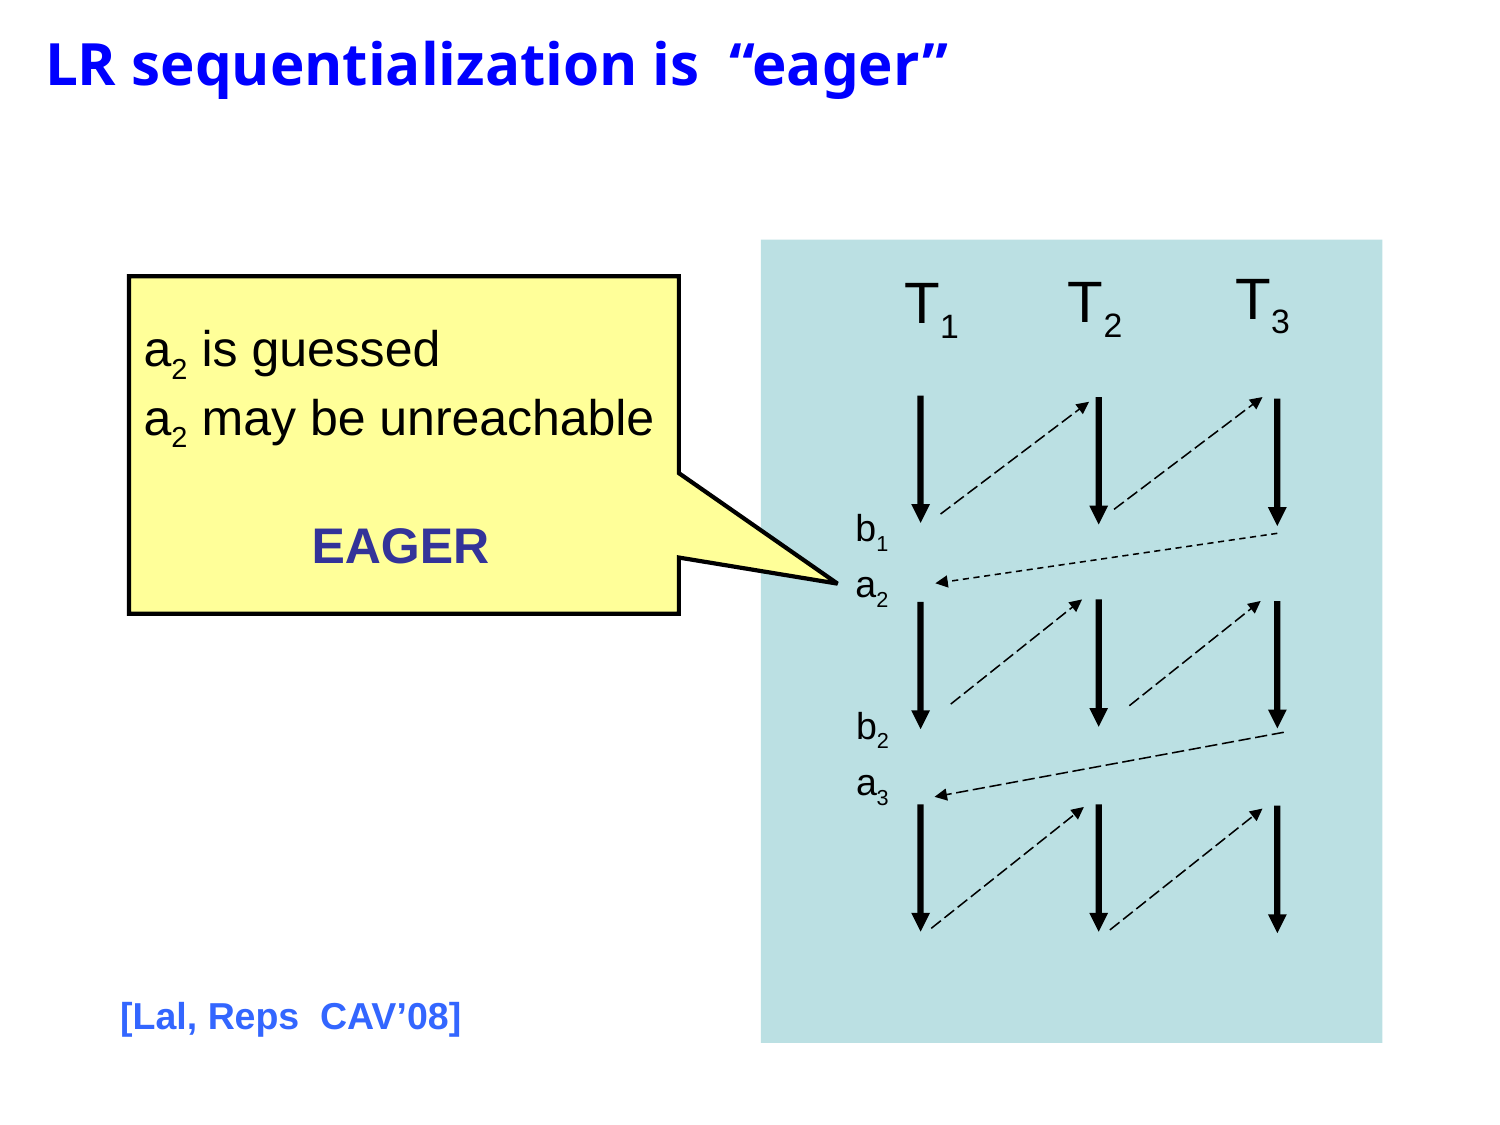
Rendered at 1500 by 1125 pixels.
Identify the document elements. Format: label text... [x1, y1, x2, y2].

text_box [1271, 805, 1284, 934]
text_box T3 [1220, 253, 1305, 348]
text_box T1 [889, 258, 974, 353]
text_box [935, 575, 949, 588]
text_box [1271, 398, 1284, 527]
text_box [897, 415, 928, 476]
text_box [1092, 599, 1105, 727]
text_box [1246, 808, 1263, 822]
title LR sequentialization is “eager” [0, 0, 1500, 126]
text_box a2 [840, 563, 904, 619]
text_box [914, 476, 927, 523]
text_box [Lal, Reps CAV’08] [105, 984, 649, 1045]
text_box [914, 804, 927, 932]
text_box [1271, 601, 1284, 729]
text_box [1247, 601, 1261, 614]
text_box [1248, 397, 1263, 410]
text_box [1068, 599, 1083, 613]
text_box [914, 601, 927, 730]
text_box [1075, 401, 1090, 415]
text_box [1092, 397, 1105, 525]
text_box a3 [841, 761, 904, 817]
text_box [760, 239, 1383, 1043]
text_box [1068, 806, 1084, 820]
text_box b2 [841, 694, 904, 761]
text_box [934, 788, 957, 801]
text_box b1 [840, 497, 904, 563]
text_box [1092, 804, 1105, 932]
text_box a2 is guessed a2 may be unreachable EAGER [128, 276, 838, 614]
text_box T2 [1053, 256, 1138, 352]
